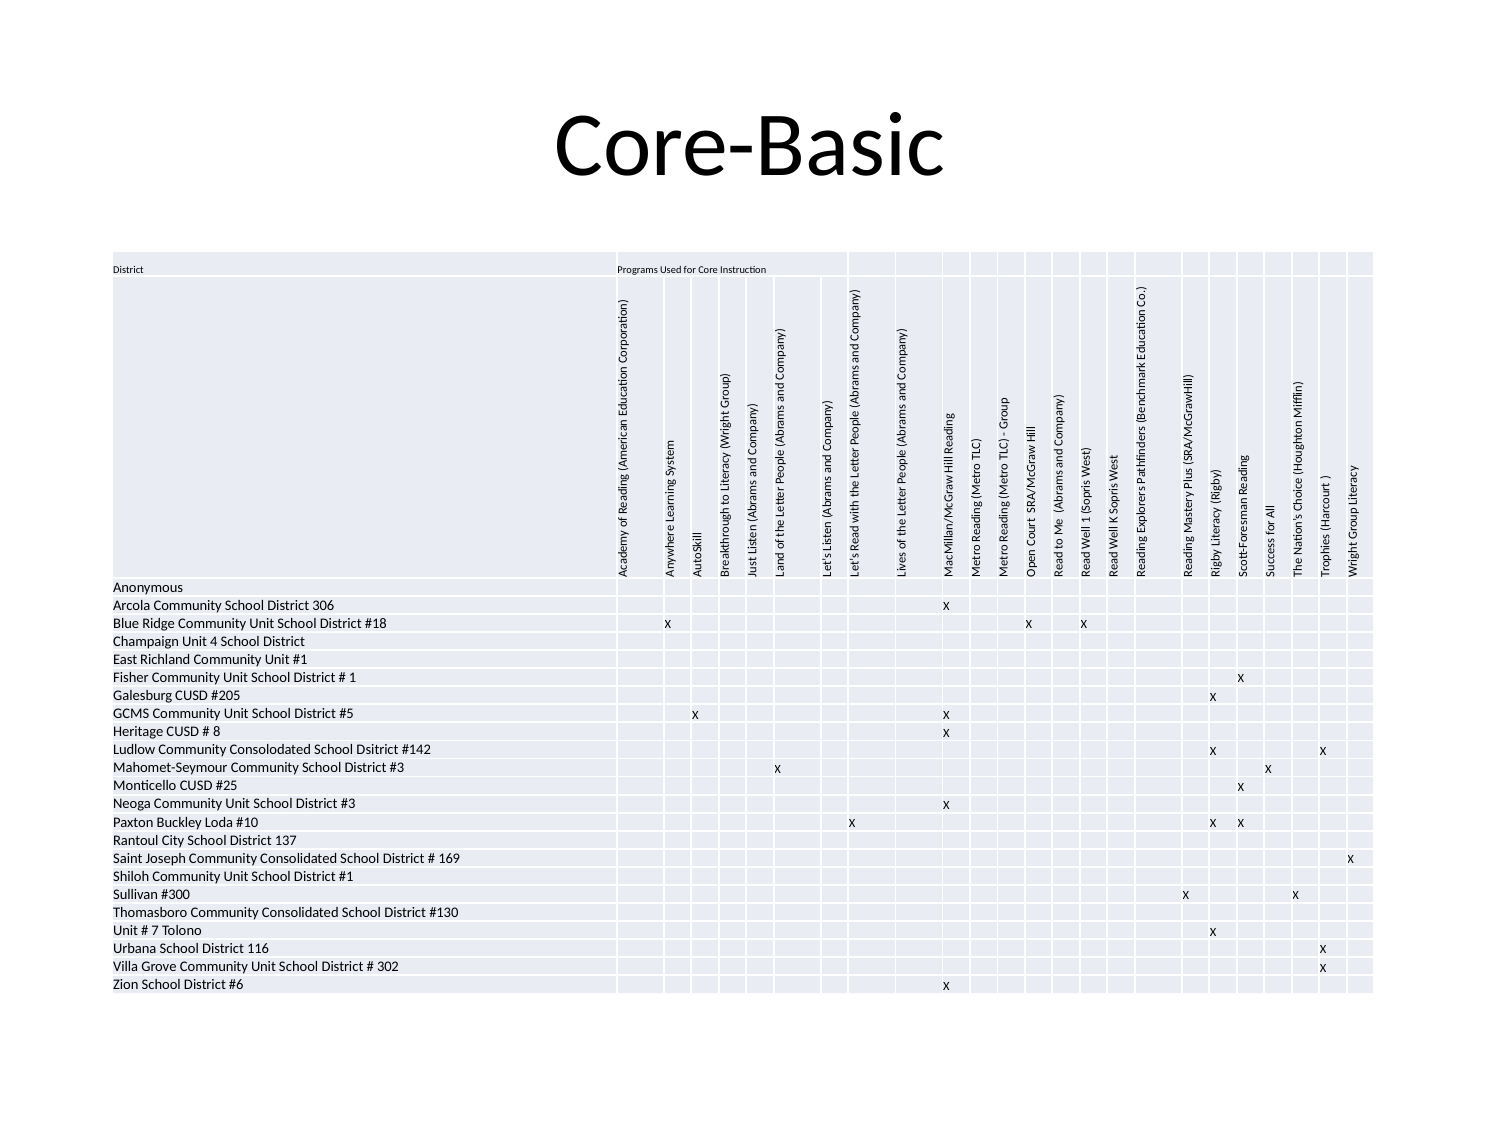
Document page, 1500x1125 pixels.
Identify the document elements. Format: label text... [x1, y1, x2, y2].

table_header [1265, 252, 1291, 275]
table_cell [1183, 832, 1208, 848]
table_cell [822, 832, 847, 848]
table_cell [1293, 705, 1318, 721]
table_cell [1210, 777, 1236, 794]
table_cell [1348, 868, 1373, 884]
table_cell [849, 687, 895, 703]
table_cell [1293, 741, 1318, 758]
table_cell [1026, 687, 1051, 703]
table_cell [1320, 922, 1346, 938]
table_cell [1108, 796, 1134, 812]
table_cell [775, 741, 820, 758]
table_cell [1238, 651, 1263, 667]
table_cell [998, 597, 1024, 613]
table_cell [1293, 958, 1318, 974]
table_cell [1026, 814, 1051, 830]
table_cell [1136, 687, 1181, 703]
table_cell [720, 904, 745, 920]
table_cell [896, 669, 942, 685]
table_cell [1026, 796, 1051, 812]
table_cell [1348, 796, 1373, 812]
table_cell AutoSkill [692, 277, 718, 577]
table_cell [1265, 958, 1291, 974]
table_cell [618, 723, 663, 740]
table_cell [618, 705, 663, 721]
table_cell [1348, 940, 1373, 956]
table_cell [1081, 814, 1106, 830]
table_cell [1053, 579, 1079, 595]
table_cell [720, 868, 745, 884]
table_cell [849, 832, 895, 848]
table_cell [971, 651, 997, 667]
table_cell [896, 904, 942, 920]
table_cell [1136, 777, 1181, 794]
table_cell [1293, 904, 1318, 920]
table_cell Reading Mastery Plus (SRA/McGrawHill) [1183, 277, 1208, 577]
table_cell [692, 958, 718, 974]
table_cell [1053, 796, 1079, 812]
table_cell [1293, 615, 1318, 631]
table_cell [1183, 615, 1208, 631]
table_cell [1081, 777, 1106, 794]
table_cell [998, 904, 1024, 920]
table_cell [998, 886, 1024, 902]
table_cell [1053, 651, 1079, 667]
table_cell [1108, 687, 1134, 703]
table_cell [1348, 669, 1373, 685]
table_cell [822, 958, 847, 974]
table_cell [1210, 922, 1236, 938]
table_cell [1238, 814, 1263, 830]
table_cell [943, 615, 969, 631]
table_cell [1348, 777, 1373, 794]
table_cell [943, 976, 969, 993]
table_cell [1053, 922, 1079, 938]
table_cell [1053, 904, 1079, 920]
table_cell X [692, 705, 718, 721]
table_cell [775, 922, 820, 938]
table_cell [1136, 633, 1181, 649]
table_cell [720, 615, 745, 631]
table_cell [1320, 850, 1346, 866]
table_cell [665, 796, 690, 812]
table_cell [971, 741, 997, 758]
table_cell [1265, 868, 1291, 884]
table_cell Blue Ridge Community Unit School District #18 [113, 615, 616, 631]
table_cell [1108, 579, 1134, 595]
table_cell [1136, 940, 1181, 956]
table_cell [943, 651, 969, 667]
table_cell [113, 922, 616, 938]
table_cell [747, 922, 773, 938]
table_cell [896, 687, 942, 703]
table_cell Anywhere Learning System [665, 277, 690, 577]
table_cell [1108, 759, 1134, 776]
table_cell [998, 796, 1024, 812]
table_cell [1210, 759, 1236, 776]
table_cell X [1210, 741, 1236, 758]
table_cell [1320, 705, 1346, 721]
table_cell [720, 958, 745, 974]
table_cell [896, 597, 942, 613]
table_cell [618, 615, 663, 631]
table_cell [747, 741, 773, 758]
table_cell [943, 904, 969, 920]
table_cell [1348, 922, 1373, 938]
table_cell [998, 759, 1024, 776]
table_cell [1265, 723, 1291, 740]
table_cell [1183, 651, 1208, 667]
table_cell X [1265, 759, 1291, 776]
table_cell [1265, 850, 1291, 866]
table_cell [849, 723, 895, 740]
table_cell [971, 777, 997, 794]
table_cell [998, 922, 1024, 938]
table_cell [1026, 958, 1051, 974]
table_cell Read to Me (Abrams and Company) [1053, 277, 1079, 577]
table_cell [998, 850, 1024, 866]
table_cell [849, 597, 895, 613]
table_cell [665, 705, 690, 721]
table_cell [943, 687, 969, 703]
table_cell [720, 796, 745, 812]
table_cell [1053, 850, 1079, 866]
table_cell [1348, 597, 1373, 613]
table_cell [1081, 579, 1106, 595]
table_cell [1348, 615, 1373, 631]
table_cell [1265, 741, 1291, 758]
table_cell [747, 868, 773, 884]
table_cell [720, 940, 745, 956]
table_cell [1108, 832, 1134, 848]
table_cell [822, 796, 847, 812]
table_cell [618, 741, 663, 758]
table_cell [1238, 868, 1263, 884]
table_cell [822, 850, 847, 866]
table_cell [1081, 759, 1106, 776]
table_cell [1320, 597, 1346, 613]
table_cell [113, 940, 616, 956]
table_cell [1348, 705, 1373, 721]
table_cell [1238, 759, 1263, 776]
table_cell [1108, 705, 1134, 721]
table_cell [1320, 904, 1346, 920]
table_cell [692, 796, 718, 812]
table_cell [1108, 850, 1134, 866]
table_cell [998, 868, 1024, 884]
table_cell [822, 814, 847, 830]
table_cell [665, 633, 690, 649]
table_cell [1136, 796, 1181, 812]
table_cell [1081, 651, 1106, 667]
table_cell [1081, 597, 1106, 613]
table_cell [1348, 832, 1373, 848]
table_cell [1081, 958, 1106, 974]
table_cell East Richland Community Unit #1 [113, 651, 616, 667]
table_header [1238, 252, 1263, 275]
table_cell [720, 777, 745, 794]
table_cell [1183, 723, 1208, 740]
table_header [1348, 252, 1373, 275]
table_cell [1320, 940, 1346, 956]
table_cell [1136, 597, 1181, 613]
table_cell [1026, 705, 1051, 721]
table_cell [1108, 633, 1134, 649]
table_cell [849, 922, 895, 938]
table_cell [1108, 904, 1134, 920]
table_cell [665, 651, 690, 667]
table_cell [618, 868, 663, 884]
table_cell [1108, 940, 1134, 956]
table_cell [822, 615, 847, 631]
table_header [998, 252, 1024, 275]
table_cell [943, 814, 969, 830]
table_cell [1183, 922, 1208, 938]
table_cell [1026, 651, 1051, 667]
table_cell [1348, 850, 1373, 866]
table_cell [896, 705, 942, 721]
table_cell [998, 814, 1024, 830]
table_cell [1265, 814, 1291, 830]
table_cell [849, 615, 895, 631]
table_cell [943, 886, 969, 902]
table_cell [720, 759, 745, 776]
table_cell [1136, 904, 1181, 920]
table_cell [692, 904, 718, 920]
table_cell [1210, 615, 1236, 631]
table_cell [998, 832, 1024, 848]
table_cell X [943, 796, 969, 812]
table_cell [1320, 687, 1346, 703]
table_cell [1210, 976, 1236, 993]
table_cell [1136, 850, 1181, 866]
table_cell [822, 579, 847, 595]
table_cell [1293, 814, 1318, 830]
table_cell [1320, 886, 1346, 902]
table_cell [1320, 669, 1346, 685]
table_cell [747, 886, 773, 902]
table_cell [1265, 976, 1291, 993]
table_cell [747, 579, 773, 595]
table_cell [1210, 868, 1236, 884]
table_cell [896, 759, 942, 776]
table_cell [618, 651, 663, 667]
table_cell [822, 597, 847, 613]
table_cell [1265, 922, 1291, 938]
table_cell [1183, 687, 1208, 703]
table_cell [849, 886, 895, 902]
table_cell [1026, 633, 1051, 649]
table_cell [1053, 597, 1079, 613]
table_cell [1053, 705, 1079, 721]
table_cell [747, 597, 773, 613]
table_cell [1183, 976, 1208, 993]
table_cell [1210, 886, 1236, 902]
table_cell [1265, 633, 1291, 649]
table_cell [692, 723, 718, 740]
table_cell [1183, 958, 1208, 974]
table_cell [971, 832, 997, 848]
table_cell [692, 922, 718, 938]
table_cell [665, 741, 690, 758]
table_cell [971, 759, 997, 776]
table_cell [747, 958, 773, 974]
table_cell X [1238, 777, 1263, 794]
table_cell [1238, 597, 1263, 613]
table_cell [849, 579, 895, 595]
table_cell [1026, 741, 1051, 758]
table_cell [692, 597, 718, 613]
table_cell [720, 669, 745, 685]
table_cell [1210, 832, 1236, 848]
table_cell [1081, 705, 1106, 721]
table_cell [775, 723, 820, 740]
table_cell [692, 940, 718, 956]
table_cell [1081, 741, 1106, 758]
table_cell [1183, 886, 1208, 902]
table_cell [1265, 669, 1291, 685]
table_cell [1108, 958, 1134, 974]
table_cell [665, 669, 690, 685]
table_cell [1136, 814, 1181, 830]
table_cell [1081, 850, 1106, 866]
table_cell Let’s Read with the Letter People (Abrams and Company) [849, 277, 895, 577]
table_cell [1238, 940, 1263, 956]
table_cell Read Well 1 (Sopris West) [1081, 277, 1106, 577]
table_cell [618, 922, 663, 938]
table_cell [971, 940, 997, 956]
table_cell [822, 886, 847, 902]
table_cell [849, 759, 895, 776]
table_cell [943, 832, 969, 848]
table_cell [1136, 759, 1181, 776]
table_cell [1348, 958, 1373, 974]
table_cell [971, 615, 997, 631]
table_cell [849, 796, 895, 812]
table_cell Ludlow Community Consolodated School Dsitrict #142 [113, 741, 616, 758]
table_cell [665, 976, 690, 993]
table_cell Land of the Letter People (Abrams and Company) [775, 277, 820, 577]
table_cell [1293, 633, 1318, 649]
table_cell [1026, 777, 1051, 794]
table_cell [1026, 850, 1051, 866]
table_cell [1265, 886, 1291, 902]
table_cell [1238, 615, 1263, 631]
table_cell [896, 723, 942, 740]
table_cell [1293, 723, 1318, 740]
table_cell [747, 723, 773, 740]
table_cell The Nation’s Choice (Houghton Mifflin) [1293, 277, 1318, 577]
table_cell [943, 759, 969, 776]
table_cell [1293, 669, 1318, 685]
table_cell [665, 868, 690, 884]
table_cell [692, 651, 718, 667]
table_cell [1238, 850, 1263, 866]
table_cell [1320, 868, 1346, 884]
table_cell Wright Group Literacy [1348, 277, 1373, 577]
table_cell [943, 958, 969, 974]
table_cell [720, 651, 745, 667]
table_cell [113, 904, 616, 920]
table_header [1026, 252, 1051, 275]
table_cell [1183, 904, 1208, 920]
table_cell Metro Reading (Metro TLC) [971, 277, 997, 577]
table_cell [1348, 814, 1373, 830]
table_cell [775, 940, 820, 956]
table_cell [1293, 597, 1318, 613]
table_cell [618, 940, 663, 956]
table_cell [1136, 651, 1181, 667]
table_cell [1210, 723, 1236, 740]
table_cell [618, 850, 663, 866]
table_cell [1108, 741, 1134, 758]
table_cell Scott-Foresman Reading [1238, 277, 1263, 577]
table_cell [822, 868, 847, 884]
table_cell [896, 922, 942, 938]
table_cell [971, 904, 997, 920]
table_cell [1238, 796, 1263, 812]
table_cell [692, 976, 718, 993]
table_cell [896, 814, 942, 830]
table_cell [1320, 976, 1346, 993]
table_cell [1293, 886, 1318, 902]
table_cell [849, 940, 895, 956]
table_cell [720, 814, 745, 830]
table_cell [1348, 976, 1373, 993]
table_cell [747, 759, 773, 776]
table_cell X [1026, 615, 1051, 631]
table_cell [896, 633, 942, 649]
table_cell [1320, 579, 1346, 595]
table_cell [822, 976, 847, 993]
table_cell [998, 579, 1024, 595]
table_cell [1320, 832, 1346, 848]
table_cell [692, 759, 718, 776]
table_cell [618, 796, 663, 812]
table_cell [775, 579, 820, 595]
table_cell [692, 850, 718, 866]
table_header [1210, 252, 1236, 275]
table_cell [775, 705, 820, 721]
table_cell [1265, 615, 1291, 631]
table_cell [943, 579, 969, 595]
table_cell [1238, 705, 1263, 721]
table_cell [971, 633, 997, 649]
table_cell [1210, 705, 1236, 721]
table_cell [1238, 633, 1263, 649]
table_cell [665, 723, 690, 740]
table_cell X [1238, 669, 1263, 685]
table_cell [822, 687, 847, 703]
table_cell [618, 832, 663, 848]
table_cell X [943, 597, 969, 613]
table_cell [849, 741, 895, 758]
table_cell [1210, 651, 1236, 667]
table_cell [747, 814, 773, 830]
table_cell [618, 886, 663, 902]
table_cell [113, 850, 616, 866]
table_cell [720, 633, 745, 649]
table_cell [896, 976, 942, 993]
table_cell [1320, 651, 1346, 667]
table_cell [1026, 976, 1051, 993]
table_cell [1081, 904, 1106, 920]
table_cell [1183, 633, 1208, 649]
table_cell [822, 940, 847, 956]
table_cell [1265, 687, 1291, 703]
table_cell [720, 886, 745, 902]
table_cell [896, 868, 942, 884]
table_cell [1348, 687, 1373, 703]
table_cell Just Listen (Abrams and Company) [747, 277, 773, 577]
table_cell X [665, 615, 690, 631]
table_cell Rigby Literacy (Rigby) [1210, 277, 1236, 577]
table_cell [1108, 597, 1134, 613]
table_cell [665, 814, 690, 830]
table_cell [1183, 850, 1208, 866]
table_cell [775, 886, 820, 902]
table_cell [720, 705, 745, 721]
table_cell [1210, 579, 1236, 595]
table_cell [822, 904, 847, 920]
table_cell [618, 904, 663, 920]
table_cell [943, 868, 969, 884]
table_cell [665, 940, 690, 956]
table_cell [822, 705, 847, 721]
table_cell [1320, 633, 1346, 649]
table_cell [849, 868, 895, 884]
table_cell [665, 759, 690, 776]
table_cell [1238, 579, 1263, 595]
table_cell [747, 651, 773, 667]
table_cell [971, 868, 997, 884]
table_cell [720, 922, 745, 938]
table_cell [849, 777, 895, 794]
table_cell [692, 615, 718, 631]
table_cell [849, 976, 895, 993]
table_cell X [943, 705, 969, 721]
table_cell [665, 832, 690, 848]
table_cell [1053, 832, 1079, 848]
table_header [1081, 252, 1106, 275]
table_cell [1210, 633, 1236, 649]
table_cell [1081, 832, 1106, 848]
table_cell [1293, 868, 1318, 884]
table_cell [822, 633, 847, 649]
table_cell [971, 597, 997, 613]
table_cell Mahomet-Seymour Community School District #3 [113, 759, 616, 776]
table_header District [113, 252, 616, 275]
table_cell GCMS Community Unit School District #5 [113, 705, 616, 721]
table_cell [971, 850, 997, 866]
table_cell [775, 615, 820, 631]
table_header [943, 252, 969, 275]
table_cell Heritage CUSD # 8 [113, 723, 616, 740]
table_cell [775, 633, 820, 649]
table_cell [943, 940, 969, 956]
table_cell [618, 687, 663, 703]
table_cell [1293, 850, 1318, 866]
table_cell [1320, 615, 1346, 631]
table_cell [1238, 832, 1263, 848]
table_cell [775, 796, 820, 812]
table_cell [1026, 832, 1051, 848]
table_cell [1136, 615, 1181, 631]
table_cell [1238, 922, 1263, 938]
table_cell [998, 669, 1024, 685]
table_cell [1108, 669, 1134, 685]
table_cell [775, 976, 820, 993]
table_cell [1293, 579, 1318, 595]
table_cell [1108, 886, 1134, 902]
table_cell Lives of the Letter People (Abrams and Company) [896, 277, 942, 577]
table_cell [849, 705, 895, 721]
table_cell [775, 597, 820, 613]
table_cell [113, 868, 616, 884]
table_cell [1053, 886, 1079, 902]
table_cell [1293, 796, 1318, 812]
table_cell [1108, 723, 1134, 740]
table_cell [1136, 741, 1181, 758]
table_cell [618, 597, 663, 613]
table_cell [998, 958, 1024, 974]
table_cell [1081, 940, 1106, 956]
table_cell [943, 777, 969, 794]
title Core-Basic [75, 45, 1425, 233]
table_cell [1136, 723, 1181, 740]
table_cell [692, 741, 718, 758]
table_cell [720, 976, 745, 993]
table_cell [747, 633, 773, 649]
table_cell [775, 958, 820, 974]
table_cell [822, 922, 847, 938]
table_cell [692, 633, 718, 649]
table_cell [998, 615, 1024, 631]
table_cell [720, 723, 745, 740]
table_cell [1210, 850, 1236, 866]
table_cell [896, 886, 942, 902]
table_cell [1293, 759, 1318, 776]
table_cell [1238, 723, 1263, 740]
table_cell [1293, 922, 1318, 938]
table_header [896, 252, 942, 275]
table_cell [971, 669, 997, 685]
table_cell [1320, 723, 1346, 740]
table_cell [998, 633, 1024, 649]
table_cell [1081, 633, 1106, 649]
table_cell [692, 579, 718, 595]
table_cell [1265, 940, 1291, 956]
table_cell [1081, 886, 1106, 902]
table_cell X [849, 814, 895, 830]
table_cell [618, 976, 663, 993]
table_cell [1183, 705, 1208, 721]
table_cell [1183, 814, 1208, 830]
table_cell [943, 741, 969, 758]
table_header [971, 252, 997, 275]
table_cell [1081, 723, 1106, 740]
table_cell [1238, 741, 1263, 758]
table_cell [1136, 705, 1181, 721]
table_cell [998, 777, 1024, 794]
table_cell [896, 850, 942, 866]
table_cell [1210, 796, 1236, 812]
table_cell [1265, 651, 1291, 667]
table_header [1053, 252, 1079, 275]
table_cell [618, 579, 663, 595]
table_cell [1081, 669, 1106, 685]
table_cell MacMillan/McGraw Hill Reading [943, 277, 969, 577]
table_cell [1053, 723, 1079, 740]
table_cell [1053, 940, 1079, 956]
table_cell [1265, 832, 1291, 848]
table_cell Fisher Community Unit School District # 1 [113, 669, 616, 685]
table_cell [775, 687, 820, 703]
table_cell [113, 277, 616, 577]
table_cell [998, 723, 1024, 740]
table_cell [1136, 922, 1181, 938]
table_cell [747, 615, 773, 631]
table_cell [720, 579, 745, 595]
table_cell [1348, 904, 1373, 920]
table_cell [1053, 633, 1079, 649]
table_cell Arcola Community School District 306 [113, 597, 616, 613]
table_cell Open Court SRA/McGraw Hill [1026, 277, 1051, 577]
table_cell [1026, 940, 1051, 956]
table_cell [1265, 597, 1291, 613]
table_cell [747, 687, 773, 703]
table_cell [1238, 958, 1263, 974]
table_cell Let’s Listen (Abrams and Company) [822, 277, 847, 577]
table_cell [747, 904, 773, 920]
table_cell [849, 633, 895, 649]
table_cell [822, 777, 847, 794]
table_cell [896, 832, 942, 848]
table_cell Paxton Buckley Loda #10 [113, 814, 616, 830]
table_cell [849, 651, 895, 667]
table_cell [720, 687, 745, 703]
table_header [1320, 252, 1346, 275]
table_cell [1320, 796, 1346, 812]
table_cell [1108, 922, 1134, 938]
table_cell [720, 597, 745, 613]
table_cell [1053, 615, 1079, 631]
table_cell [1238, 976, 1263, 993]
table_cell Anonymous [113, 579, 616, 595]
table_cell [775, 669, 820, 685]
table_cell [1265, 777, 1291, 794]
table_cell [1348, 633, 1373, 649]
table_cell X [1210, 687, 1236, 703]
table_cell Reading Explorers Pathfinders (Benchmark Education Co.) [1136, 277, 1181, 577]
table_cell [1183, 741, 1208, 758]
table_cell [998, 651, 1024, 667]
table_cell X [775, 759, 820, 776]
table_cell [665, 687, 690, 703]
table_cell [618, 759, 663, 776]
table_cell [849, 850, 895, 866]
table_cell [896, 579, 942, 595]
table_cell [618, 814, 663, 830]
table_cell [113, 832, 616, 848]
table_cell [896, 940, 942, 956]
table_cell [971, 579, 997, 595]
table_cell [1183, 868, 1208, 884]
table_cell [692, 814, 718, 830]
table_cell [971, 796, 997, 812]
table_cell [896, 651, 942, 667]
table_cell Academy of Reading (American Education Corporation) [618, 277, 663, 577]
table_cell Monticello CUSD #25 [113, 777, 616, 794]
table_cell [1320, 814, 1346, 830]
table_cell [618, 777, 663, 794]
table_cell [1053, 868, 1079, 884]
table_cell [1053, 777, 1079, 794]
table_cell [998, 741, 1024, 758]
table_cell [1136, 958, 1181, 974]
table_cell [971, 922, 997, 938]
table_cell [1348, 886, 1373, 902]
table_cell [665, 850, 690, 866]
table_cell [1053, 759, 1079, 776]
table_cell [1053, 814, 1079, 830]
table_cell [747, 705, 773, 721]
table_cell [1348, 579, 1373, 595]
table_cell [113, 886, 616, 902]
table_cell [692, 669, 718, 685]
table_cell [1136, 868, 1181, 884]
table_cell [1210, 940, 1236, 956]
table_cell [1026, 904, 1051, 920]
table_cell [1183, 597, 1208, 613]
table_cell [822, 669, 847, 685]
table_cell [1210, 669, 1236, 685]
table_cell [1320, 777, 1346, 794]
table_cell [1183, 579, 1208, 595]
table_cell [665, 922, 690, 938]
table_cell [747, 850, 773, 866]
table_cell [1108, 976, 1134, 993]
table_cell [618, 958, 663, 974]
table_header [1136, 252, 1181, 275]
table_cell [1210, 958, 1236, 974]
table_cell [1265, 579, 1291, 595]
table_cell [1108, 814, 1134, 830]
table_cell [1108, 868, 1134, 884]
table_cell [1081, 687, 1106, 703]
table_cell [747, 669, 773, 685]
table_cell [1136, 976, 1181, 993]
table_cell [849, 904, 895, 920]
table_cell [1081, 868, 1106, 884]
table_header [1108, 252, 1134, 275]
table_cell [775, 832, 820, 848]
table_cell [775, 651, 820, 667]
table_cell [1348, 723, 1373, 740]
table_cell [618, 669, 663, 685]
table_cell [747, 940, 773, 956]
table_cell [1026, 579, 1051, 595]
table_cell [1136, 886, 1181, 902]
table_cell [1210, 904, 1236, 920]
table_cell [1026, 886, 1051, 902]
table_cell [1136, 832, 1181, 848]
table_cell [665, 904, 690, 920]
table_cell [998, 976, 1024, 993]
table_cell [692, 687, 718, 703]
table_cell [1293, 687, 1318, 703]
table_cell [971, 958, 997, 974]
table_header Programs Used for Core Instruction [618, 252, 847, 275]
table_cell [1238, 886, 1263, 902]
table_cell [971, 705, 997, 721]
table_cell [1265, 705, 1291, 721]
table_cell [1293, 832, 1318, 848]
table_cell [618, 633, 663, 649]
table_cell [692, 886, 718, 902]
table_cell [896, 958, 942, 974]
table_cell X [943, 723, 969, 740]
table_cell [971, 687, 997, 703]
table_cell [1293, 777, 1318, 794]
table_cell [1081, 922, 1106, 938]
table_cell [822, 723, 847, 740]
table_cell [998, 705, 1024, 721]
table_cell [1026, 669, 1051, 685]
table_cell [1026, 723, 1051, 740]
table_header [849, 252, 895, 275]
table_cell [1108, 651, 1134, 667]
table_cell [1053, 958, 1079, 974]
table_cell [692, 868, 718, 884]
table_cell [747, 796, 773, 812]
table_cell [971, 886, 997, 902]
table_cell Trophies (Harcourt ) [1320, 277, 1346, 577]
table_cell [1238, 687, 1263, 703]
table_cell Galesburg CUSD #205 [113, 687, 616, 703]
table_cell [1053, 669, 1079, 685]
table_cell [971, 723, 997, 740]
table_cell [665, 579, 690, 595]
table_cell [943, 850, 969, 866]
table_header [1293, 252, 1318, 275]
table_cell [1320, 958, 1346, 974]
table_cell [747, 777, 773, 794]
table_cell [747, 832, 773, 848]
table_cell Neoga Community Unit School District #3 [113, 796, 616, 812]
table_cell [1320, 759, 1346, 776]
table_cell [1108, 777, 1134, 794]
table_cell [1348, 651, 1373, 667]
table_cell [971, 976, 997, 993]
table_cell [1293, 976, 1318, 993]
table_cell [1348, 759, 1373, 776]
table_cell [971, 814, 997, 830]
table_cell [720, 832, 745, 848]
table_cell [1210, 814, 1236, 830]
table_cell [1053, 741, 1079, 758]
table_cell [720, 741, 745, 758]
table_cell [1293, 651, 1318, 667]
table_cell [665, 597, 690, 613]
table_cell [1238, 904, 1263, 920]
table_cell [665, 958, 690, 974]
table_cell Champaign Unit 4 School District [113, 633, 616, 649]
table_cell [822, 651, 847, 667]
table_cell [822, 741, 847, 758]
table_cell [1136, 579, 1181, 595]
table_cell X [1081, 615, 1106, 631]
table_cell [1108, 615, 1134, 631]
table_cell [1348, 741, 1373, 758]
table_cell [1081, 796, 1106, 812]
table_cell [1136, 669, 1181, 685]
table_cell [943, 669, 969, 685]
table_cell [775, 814, 820, 830]
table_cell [665, 886, 690, 902]
table_cell X [1320, 741, 1346, 758]
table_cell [692, 832, 718, 848]
table_cell [665, 777, 690, 794]
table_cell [720, 850, 745, 866]
table_header [1183, 252, 1208, 275]
table_cell [943, 633, 969, 649]
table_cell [1183, 940, 1208, 956]
table_cell [1183, 669, 1208, 685]
table_cell [896, 615, 942, 631]
table_cell [775, 777, 820, 794]
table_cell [1026, 868, 1051, 884]
table_cell [896, 741, 942, 758]
table_cell [1265, 796, 1291, 812]
table_cell Success for All [1265, 277, 1291, 577]
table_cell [1265, 904, 1291, 920]
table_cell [775, 904, 820, 920]
table_cell [998, 687, 1024, 703]
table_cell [998, 940, 1024, 956]
table_cell [896, 796, 942, 812]
table_cell [822, 759, 847, 776]
table_cell [1183, 759, 1208, 776]
table_cell Read Well K Sopris West [1108, 277, 1134, 577]
table_cell Breakthrough to Literacy (Wright Group) [720, 277, 745, 577]
table_cell [1026, 597, 1051, 613]
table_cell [1026, 922, 1051, 938]
table_cell [1210, 597, 1236, 613]
table_cell Metro Reading (Metro TLC) - Group [998, 277, 1024, 577]
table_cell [1293, 940, 1318, 956]
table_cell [943, 922, 969, 938]
table_cell [1183, 796, 1208, 812]
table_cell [1053, 976, 1079, 993]
table_cell [1026, 759, 1051, 776]
table_cell [1053, 687, 1079, 703]
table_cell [775, 868, 820, 884]
table_cell [692, 777, 718, 794]
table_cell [113, 958, 616, 974]
table_cell [896, 777, 942, 794]
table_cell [113, 976, 616, 993]
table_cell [1081, 976, 1106, 993]
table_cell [775, 850, 820, 866]
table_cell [747, 976, 773, 993]
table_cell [849, 958, 895, 974]
table_cell [849, 669, 895, 685]
table_cell [1183, 777, 1208, 794]
